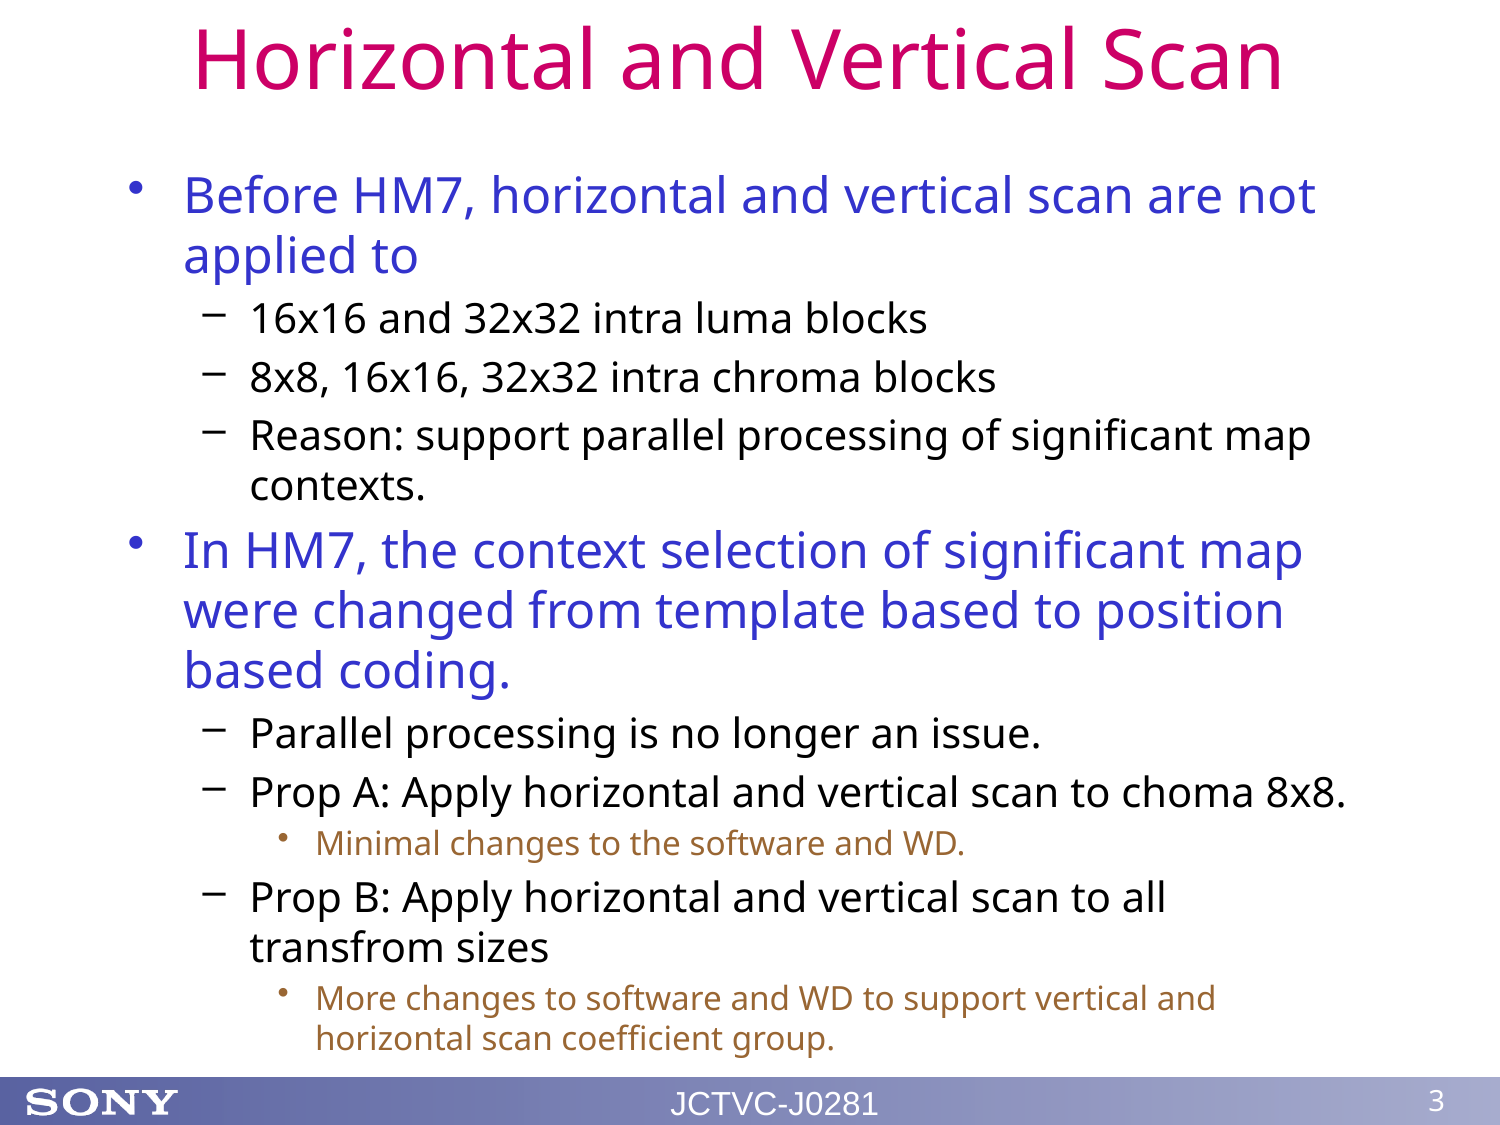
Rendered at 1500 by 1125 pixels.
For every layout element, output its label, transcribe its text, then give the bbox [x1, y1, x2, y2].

picture [26, 1088, 178, 1116]
slide_number 3 [1147, 1074, 1461, 1125]
list Before HM7, horizontal and vertical scan are not applied to 16x16 and 32x32 intra luma blocks 8x8, 16x16, 32x32 intra chroma blocks Reason: support parallel processing of significant map contexts. In HM7, the context selection of significant map were changed from template based to position based coding. Parallel processing is no longer an issue. Prop A: Apply horizontal and vertical scan to choma 8x8. Minimal changes to the software and WD. Prop B: Apply horizontal and vertical scan to all transfrom sizes More changes to software and WD to support vertical and horizontal scan coefficient group. [112, 155, 1388, 1074]
title Horizontal and Vertical Scan [112, 0, 1388, 115]
footer JCTVC-J0281 [537, 1074, 1013, 1125]
